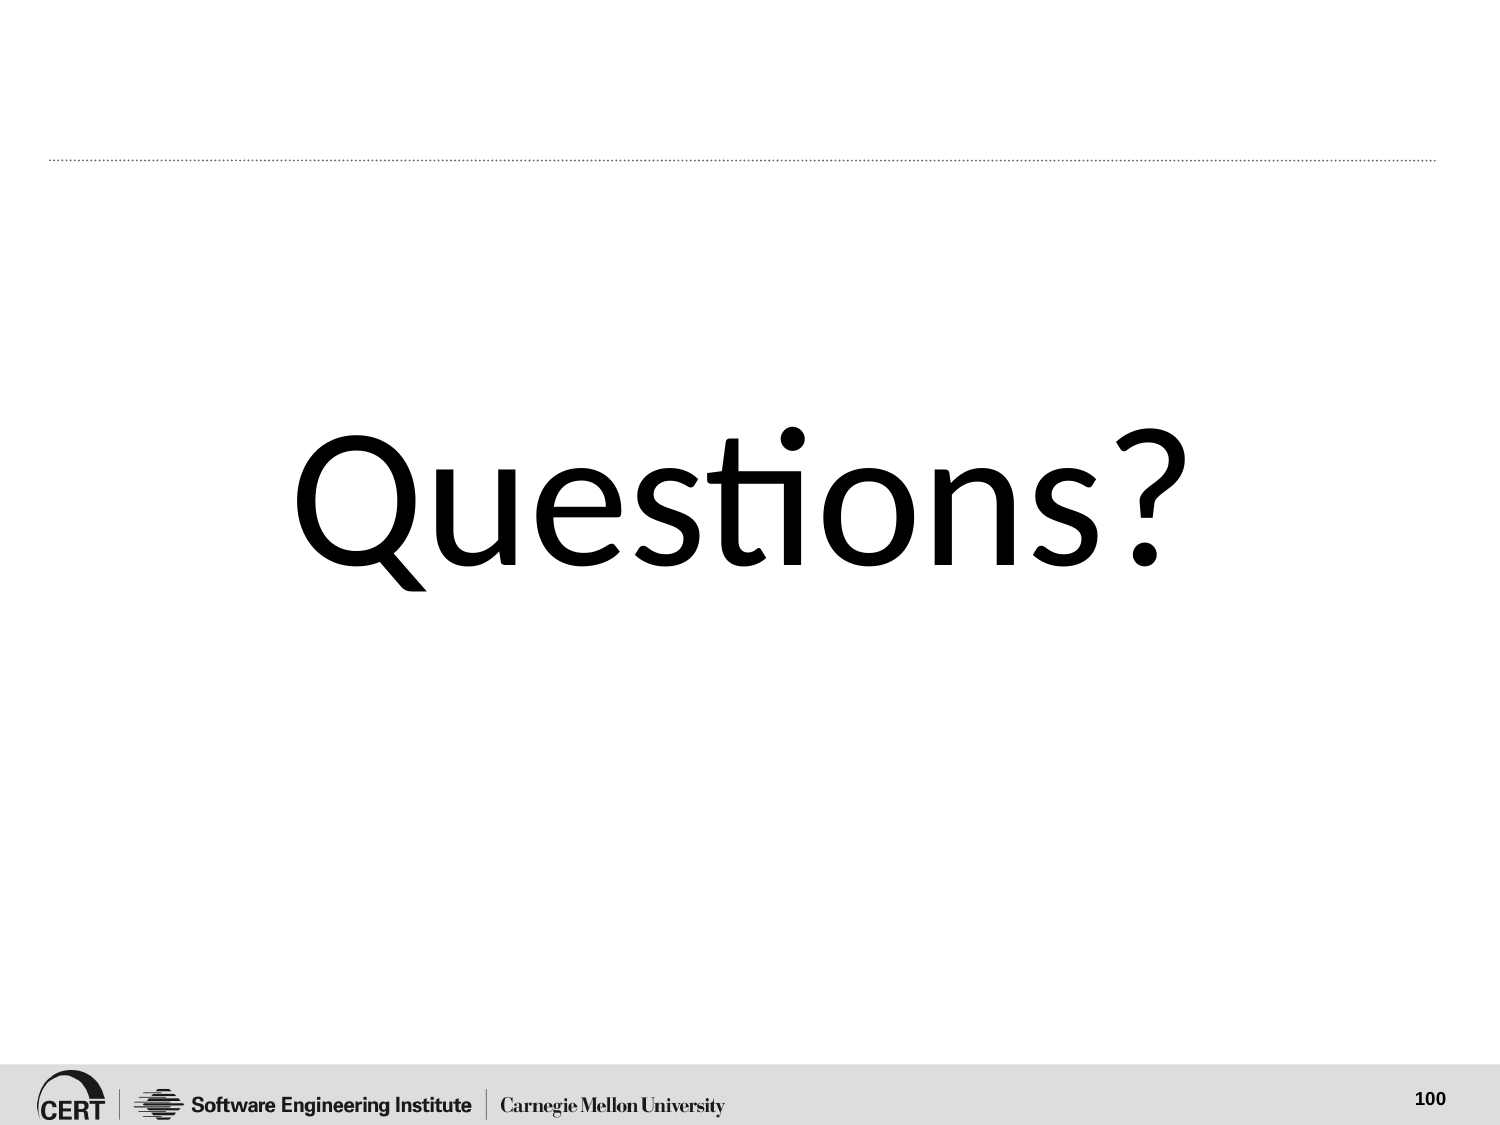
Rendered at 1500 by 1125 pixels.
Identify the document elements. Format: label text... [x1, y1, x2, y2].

text_box Questions? [50, 187, 1438, 1026]
picture [37, 1069, 725, 1122]
